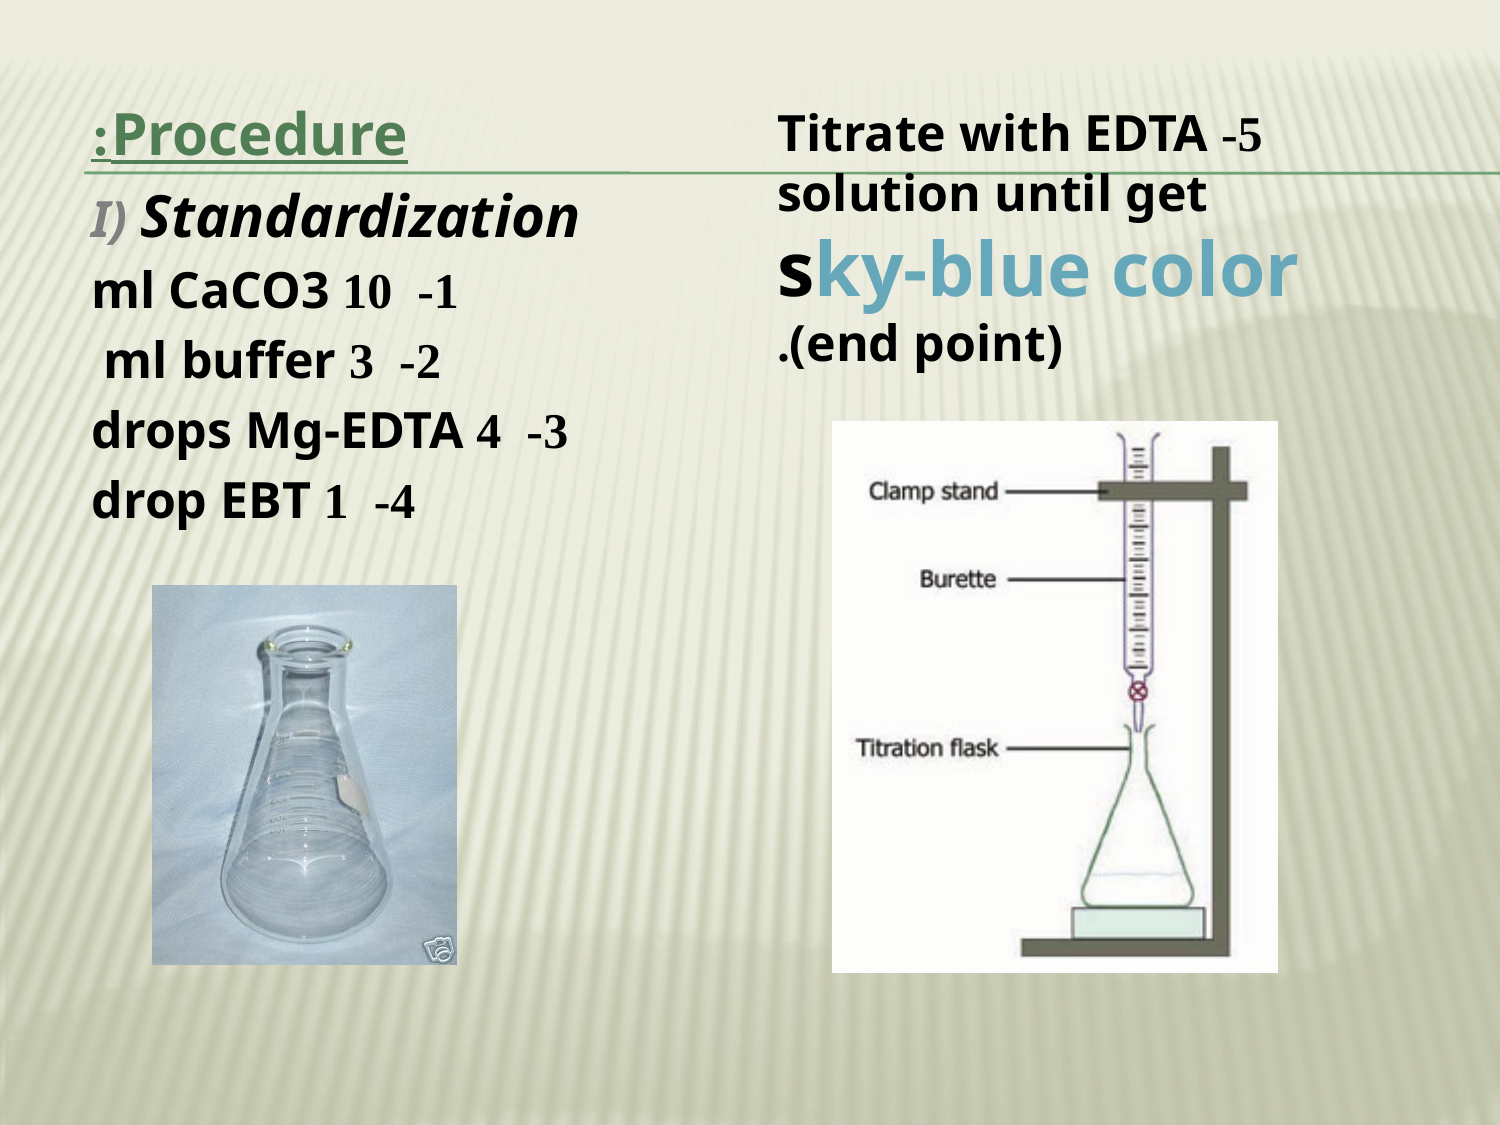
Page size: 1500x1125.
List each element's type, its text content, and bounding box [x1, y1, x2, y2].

picture [831, 421, 1278, 973]
picture [152, 585, 458, 966]
list 5- Titrate with EDTA solution until get sky-blue color (end point). [762, 93, 1425, 1005]
list Procedure: I) Standardization 1- 10 ml CaCO3 2- 3 ml buffer 3- 4 drops Mg-EDTA 4- 1 drop EBT [76, 90, 740, 1002]
